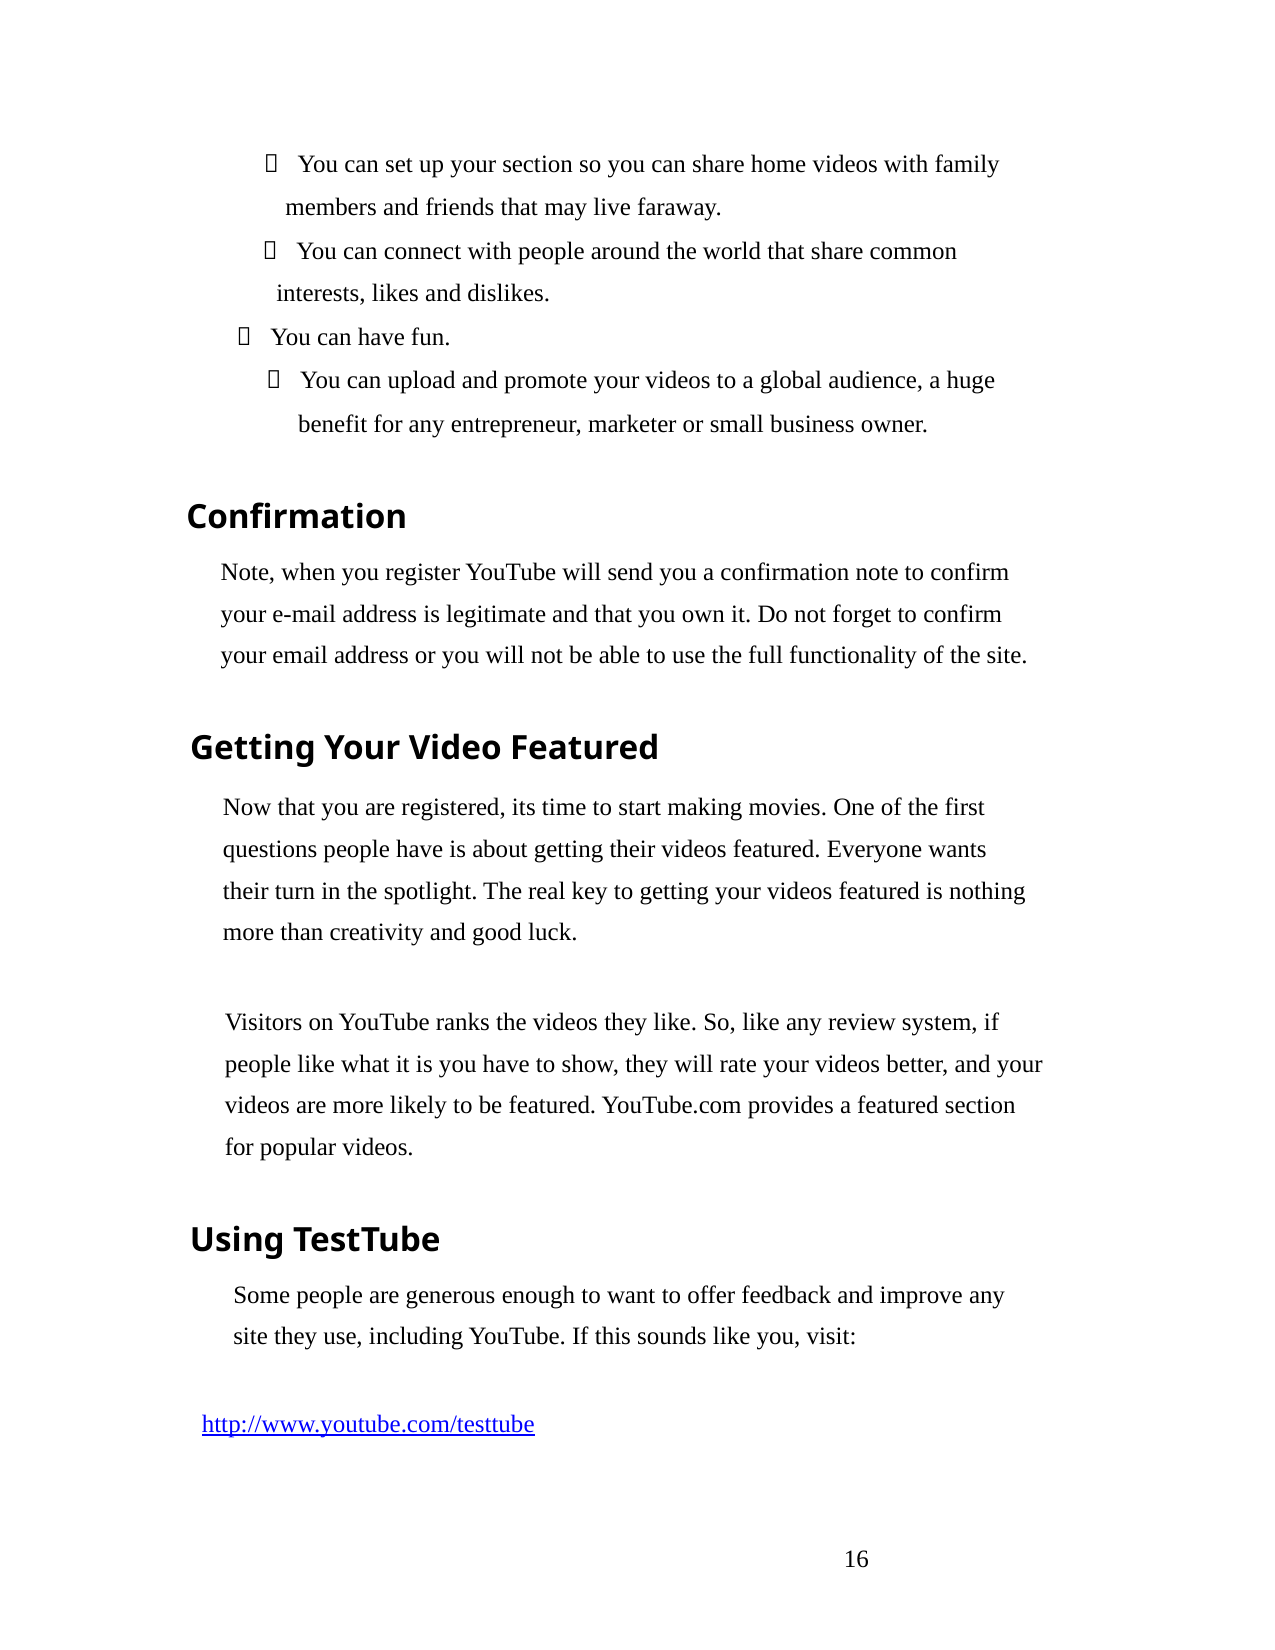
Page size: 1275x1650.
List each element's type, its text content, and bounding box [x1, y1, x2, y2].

text_box 16 [843, 1552, 869, 1581]
text_box members and friends that may live faraway. [285, 197, 723, 229]
text_box Some people are generous enough to want to offer feedback and improve any site they use, including YouTube. If this sounds like you, visit: [233, 1285, 1007, 1358]
text_box  You can have fun. [236, 322, 451, 358]
text_box  You can connect with people around the world that share common [262, 237, 959, 272]
text_box Confirmation [186, 493, 408, 543]
text_box Now that you are registered, its time to start making movies. One of the first questions people have is about getting their videos featured. Everyone wants their turn in the spotlight. The real key to getting your videos featured is nothing more than creativity and good luck. [222, 797, 1027, 954]
text_box interests, likes and dislikes. [276, 283, 551, 314]
text_box http://www.youtube.com/testtube [201, 1414, 536, 1445]
text_box benefit for any entrepreneur, marketer or small business owner. [298, 414, 929, 445]
text_box  You can set up your section so you can share home videos with family [263, 149, 1001, 185]
text_box  You can upload and promote your videos to a global audience, a huge [266, 366, 996, 402]
text_box Using TestTube [190, 1216, 441, 1266]
text_box Getting Your Video Featured [190, 725, 660, 775]
text_box Note, when you register YouTube will send you a confirmation note to confirm your e-mail address is legitimate and that you own it. Do not forget to confirm your email address or you will not be able to use the full functionality of the site. [220, 562, 1030, 677]
text_box Visitors on YouTube ranks the videos they like. So, like any review system, if people like what it is you have to show, they will rate your videos better, and your videos are more likely to be featured. YouTube.com provides a featured section for popular videos. [224, 1012, 1044, 1168]
